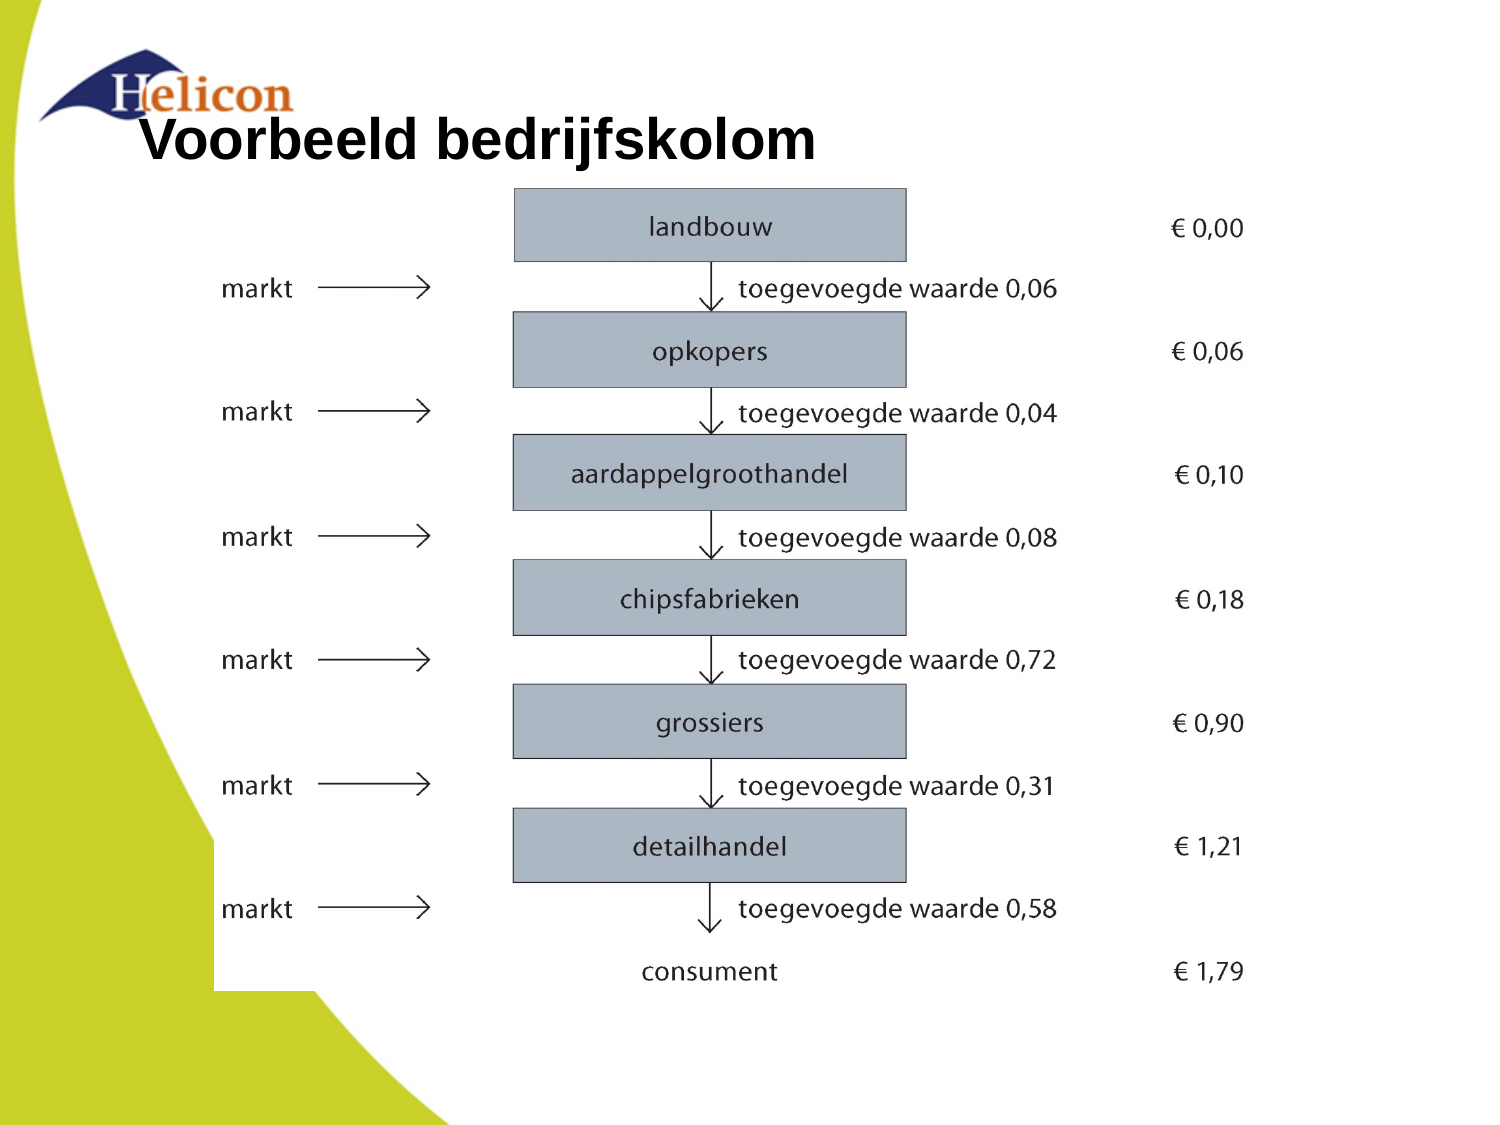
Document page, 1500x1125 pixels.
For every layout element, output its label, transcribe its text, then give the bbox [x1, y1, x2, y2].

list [214, 184, 1259, 992]
title Voorbeeld bedrijfskolom [123, 42, 1474, 231]
picture [0, 0, 1500, 1125]
